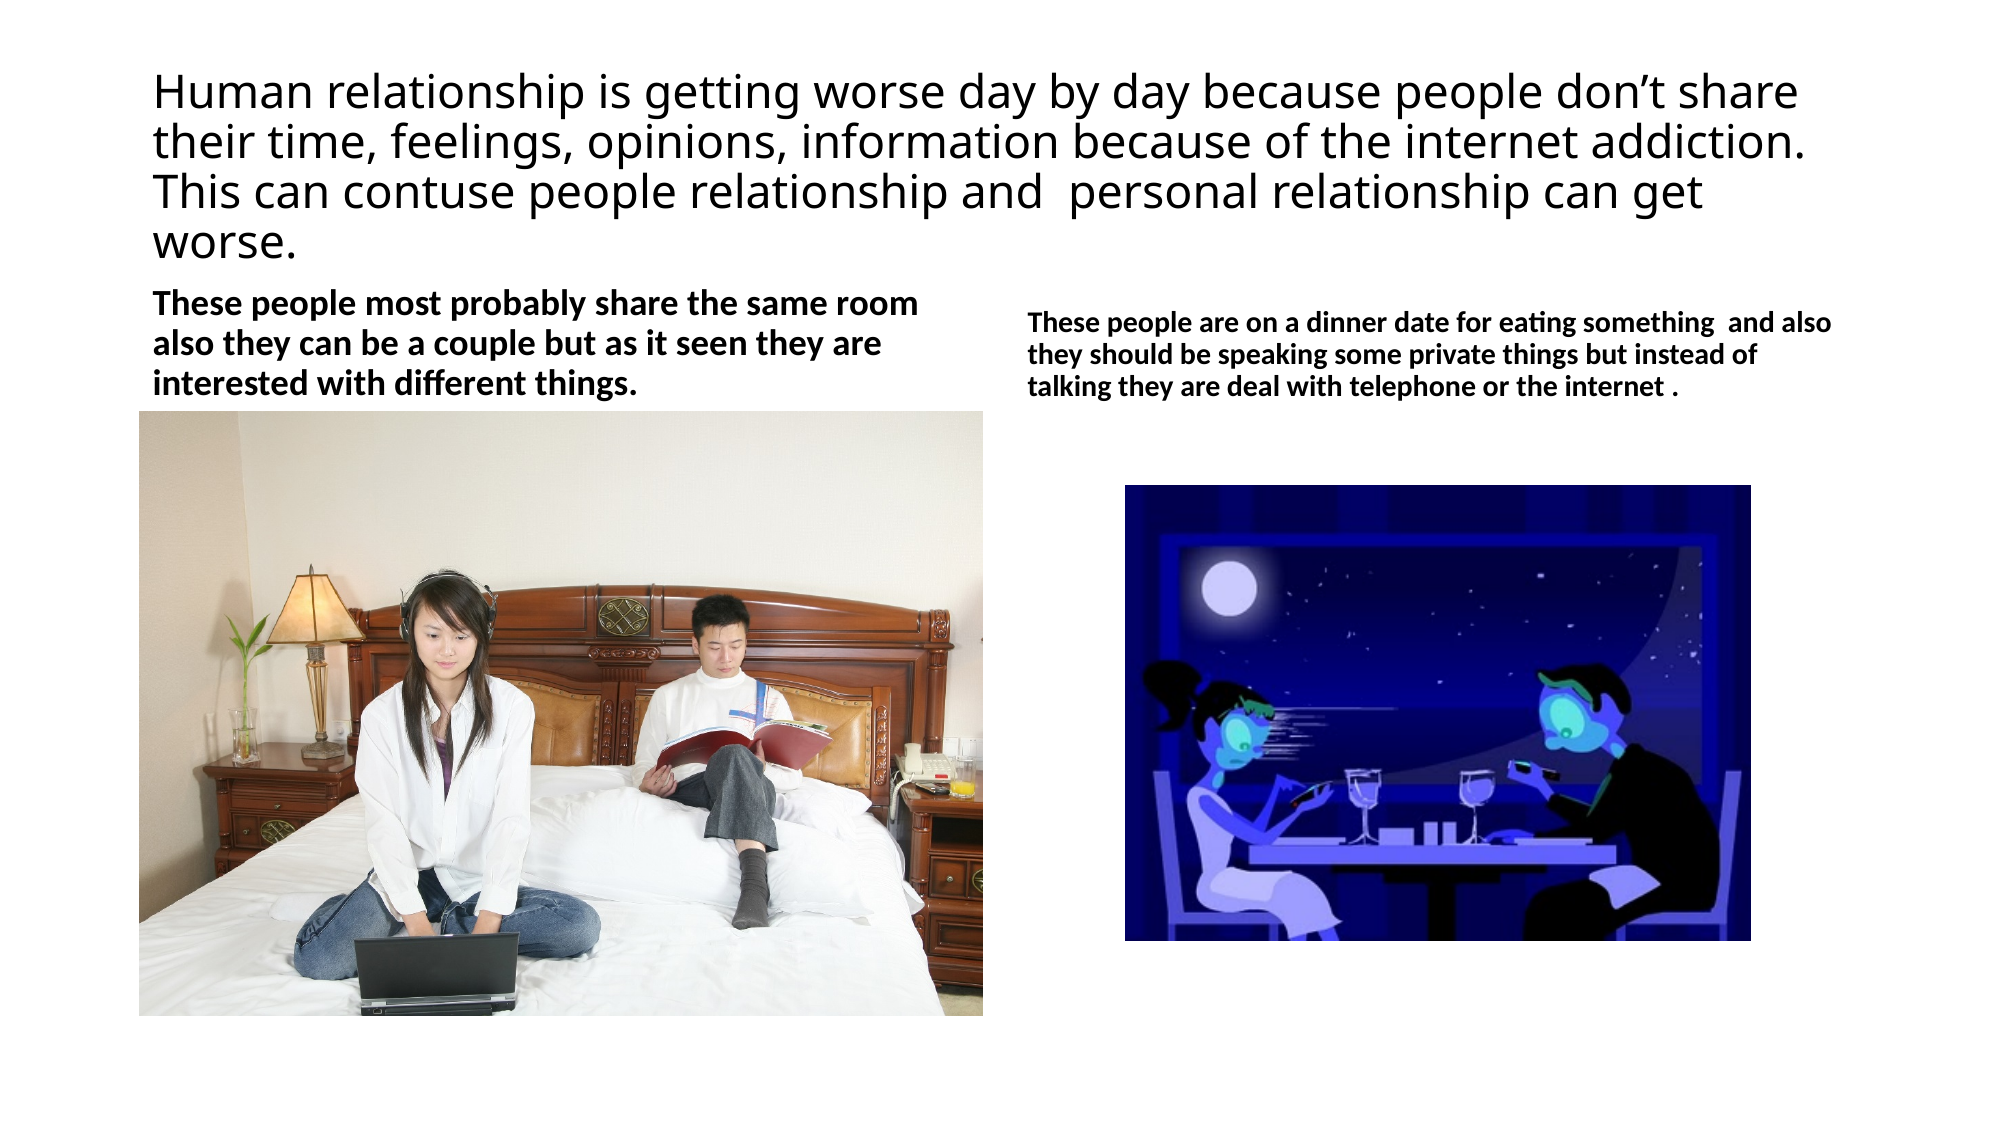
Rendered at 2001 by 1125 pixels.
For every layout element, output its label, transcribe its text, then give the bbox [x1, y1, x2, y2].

list These people are on a dinner date for eating something and also they should be speaking some private things but instead of talking they are deal with telephone or the internet . [1012, 275, 1863, 411]
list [139, 411, 983, 1016]
list These people most probably share the same room also they can be a couple but as it seen they are interested with different things. [137, 275, 984, 411]
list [1125, 485, 1751, 941]
title Human relationship is getting worse day by day because people don’t share their time, feelings, opinions, information because of the internet addiction. This can contuse people relationship and personal relationship can get worse. [137, 59, 1863, 278]
